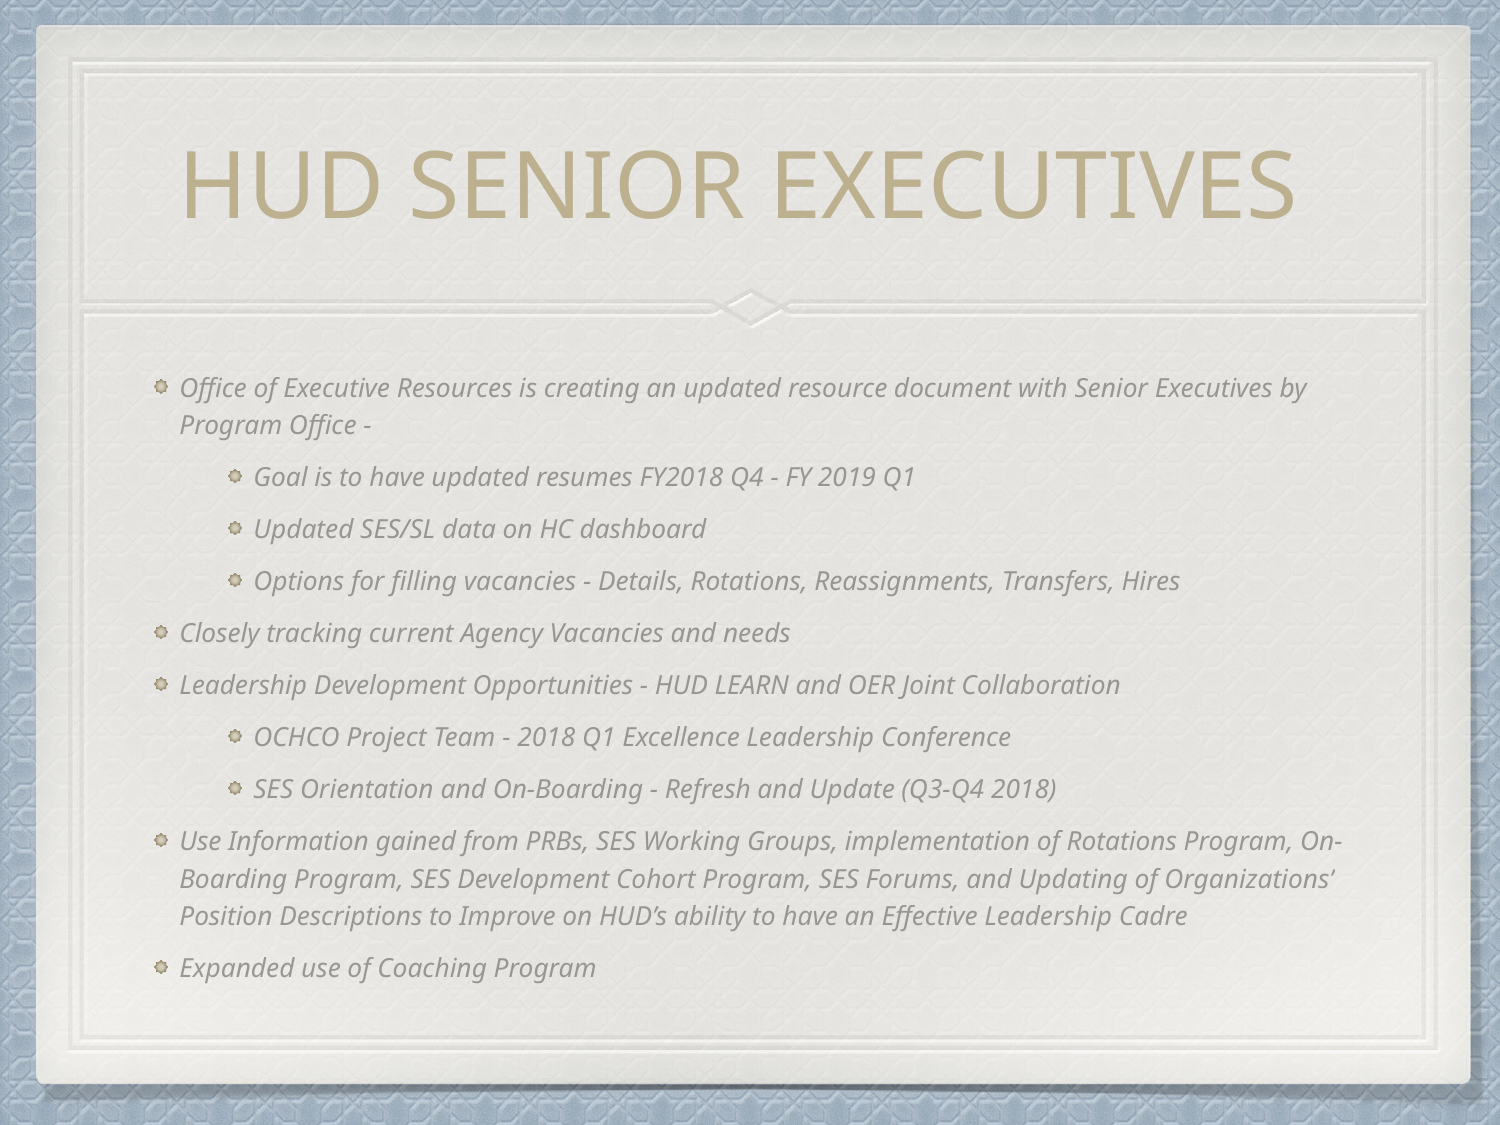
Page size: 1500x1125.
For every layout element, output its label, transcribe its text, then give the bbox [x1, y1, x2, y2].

title HUD SENIOR EXECUTIVES [147, 85, 1356, 278]
list Office of Executive Resources is creating an updated resource document with Senior Executives by Program Office - Goal is to have updated resumes FY2018 Q4 - FY 2019 Q1 Updated SES/SL data on HC dashboard Options for filling vacancies - Details, Rotations, Reassignments, Transfers, Hires Closely tracking current Agency Vacancies and needs Leadership Development Opportunities - HUD LEARN and OER Joint Collaboration OCHCO Project Team - 2018 Q1 Excellence Leadership Conference SES Orientation and On-Boarding - Refresh and Update (Q3-Q4 2018) Use Information gained from PRBs, SES Working Groups, implementation of Rotations Program, On-Boarding Program, SES Development Cohort Program, SES Forums, and Updating of Organizations’ Position Descriptions to Improve on HUD’s ability to have an Effective Leadership Cadre Expanded use of Coaching Program [145, 343, 1354, 1004]
picture [0, 0, 1500, 1125]
